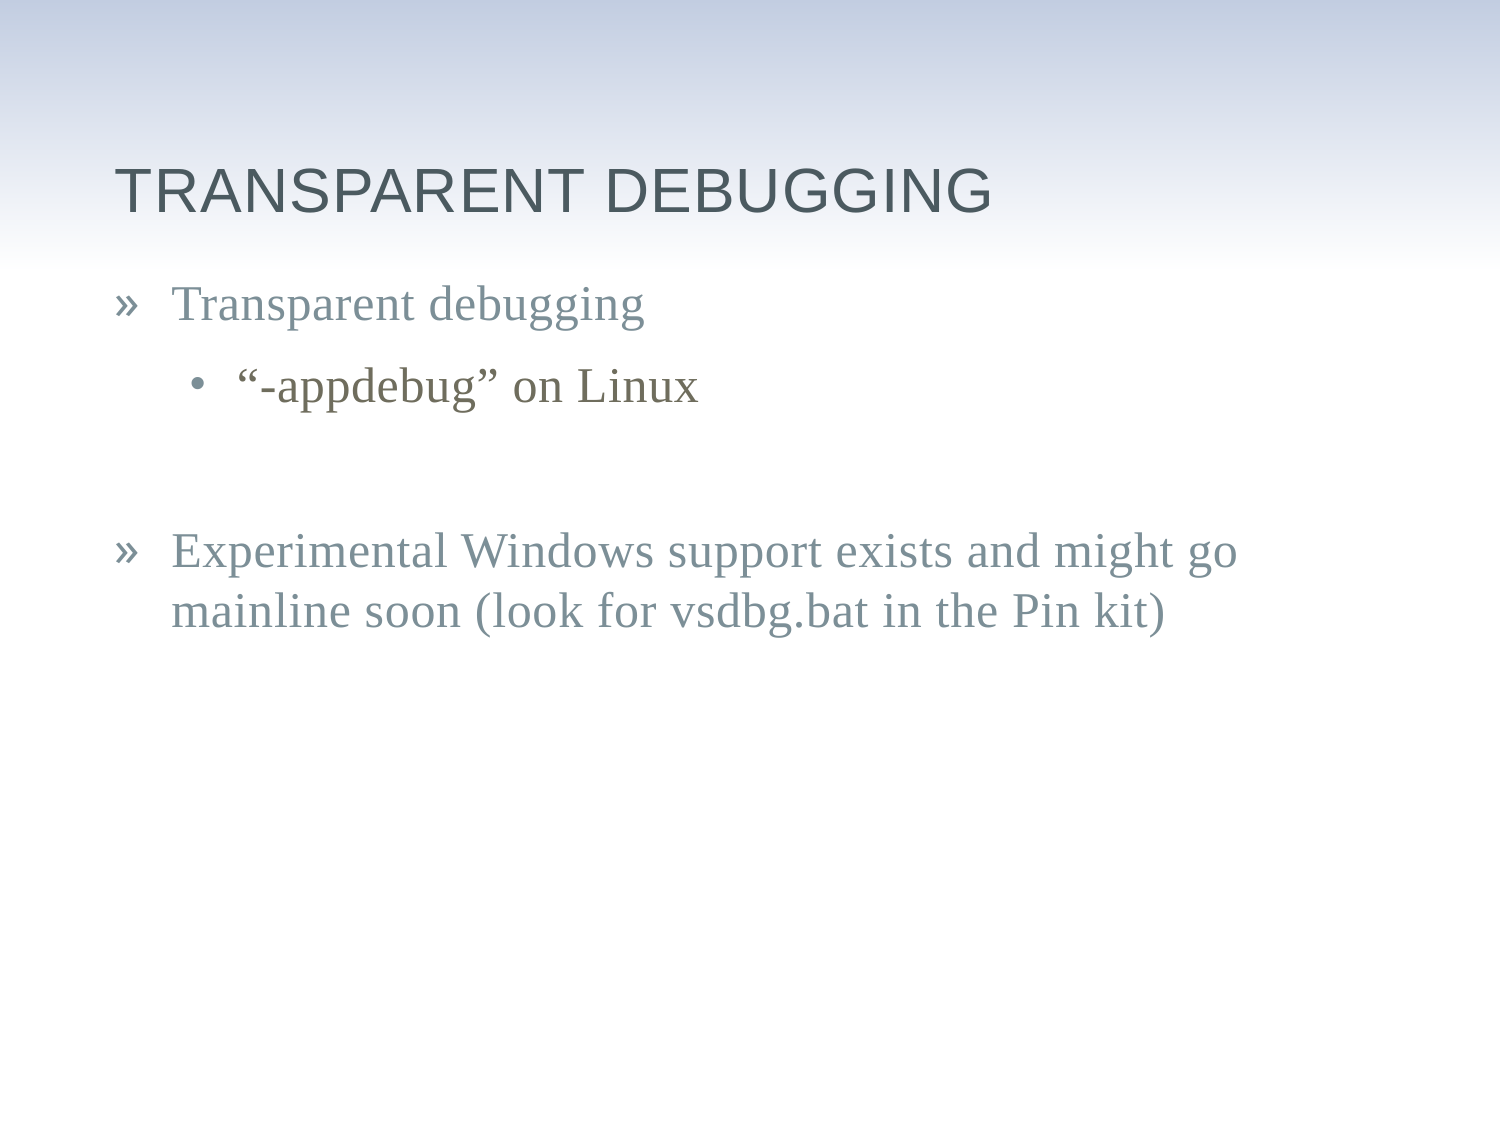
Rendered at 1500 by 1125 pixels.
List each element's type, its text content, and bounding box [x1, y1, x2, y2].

list Transparent debugging “-appdebug” on Linux Experimental Windows support exists and might go mainline soon (look for vsdbg.bat in the Pin kit) [99, 262, 1400, 938]
title Transparent debugging [99, 45, 1400, 233]
